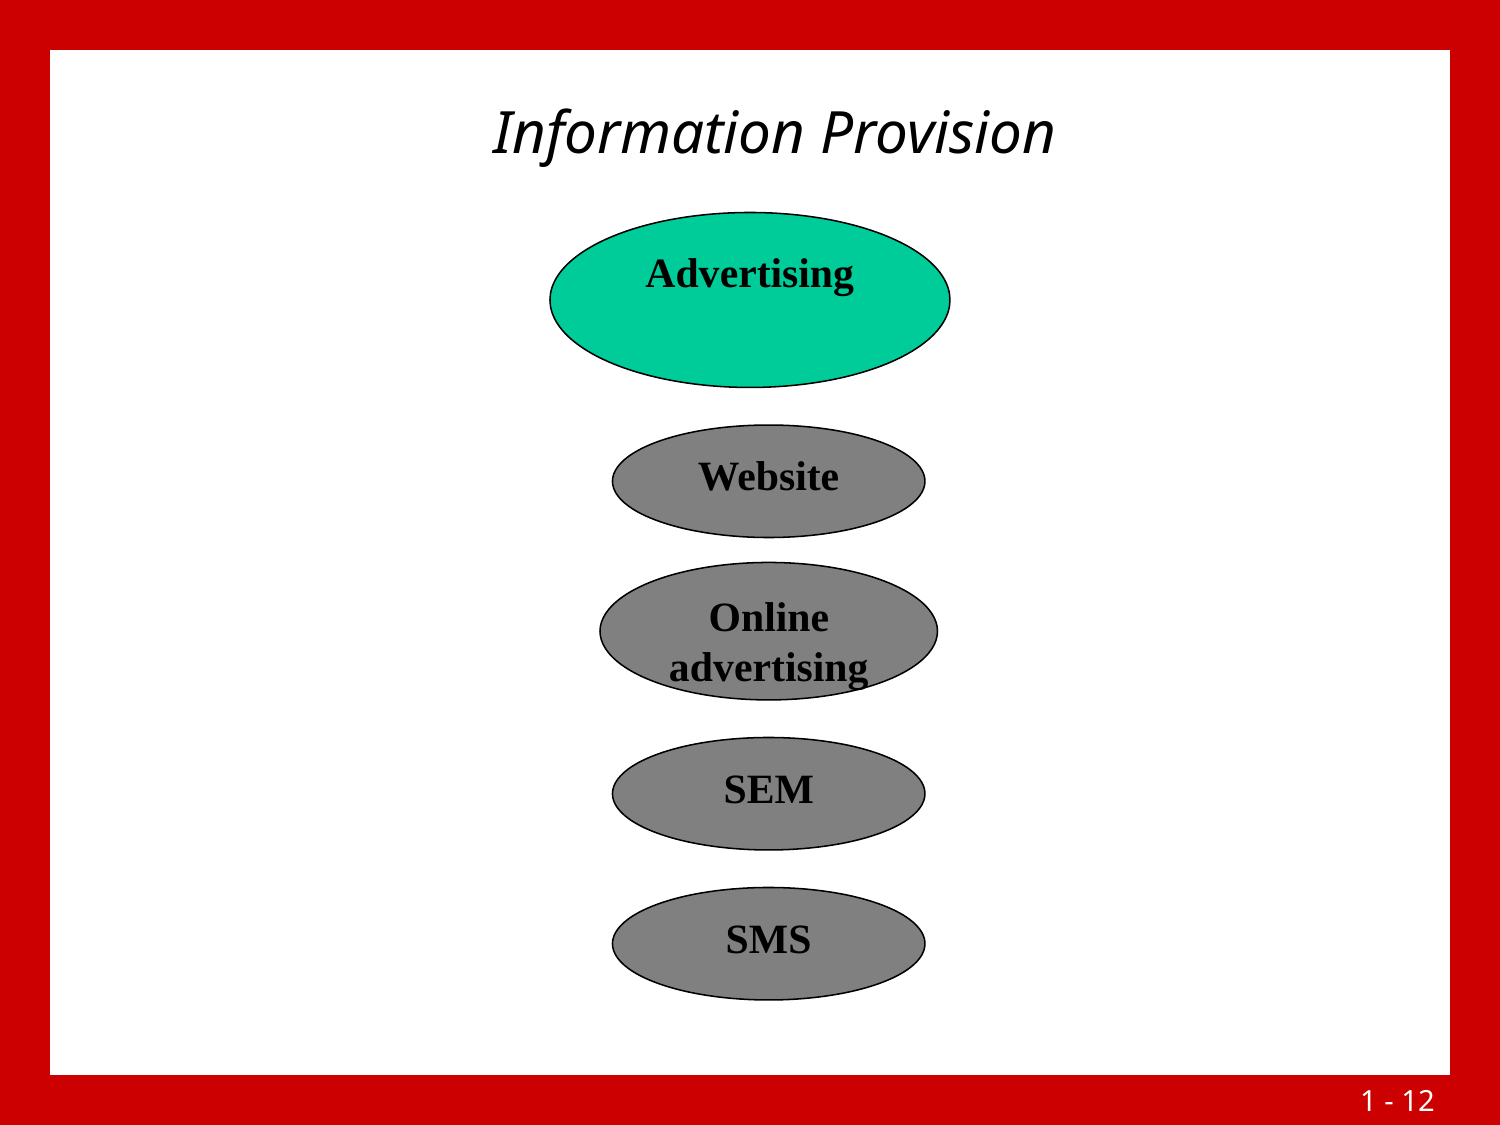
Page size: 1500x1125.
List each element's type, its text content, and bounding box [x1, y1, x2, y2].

text_box Online advertising [600, 562, 938, 700]
slide_number 1 - 11 [1137, 1074, 1451, 1125]
text_box SEM [612, 737, 925, 850]
text_box Advertising [549, 212, 950, 388]
text_box Information Provision [137, 87, 1413, 188]
text_box SMS [612, 887, 925, 1000]
text_box Website [612, 425, 925, 538]
